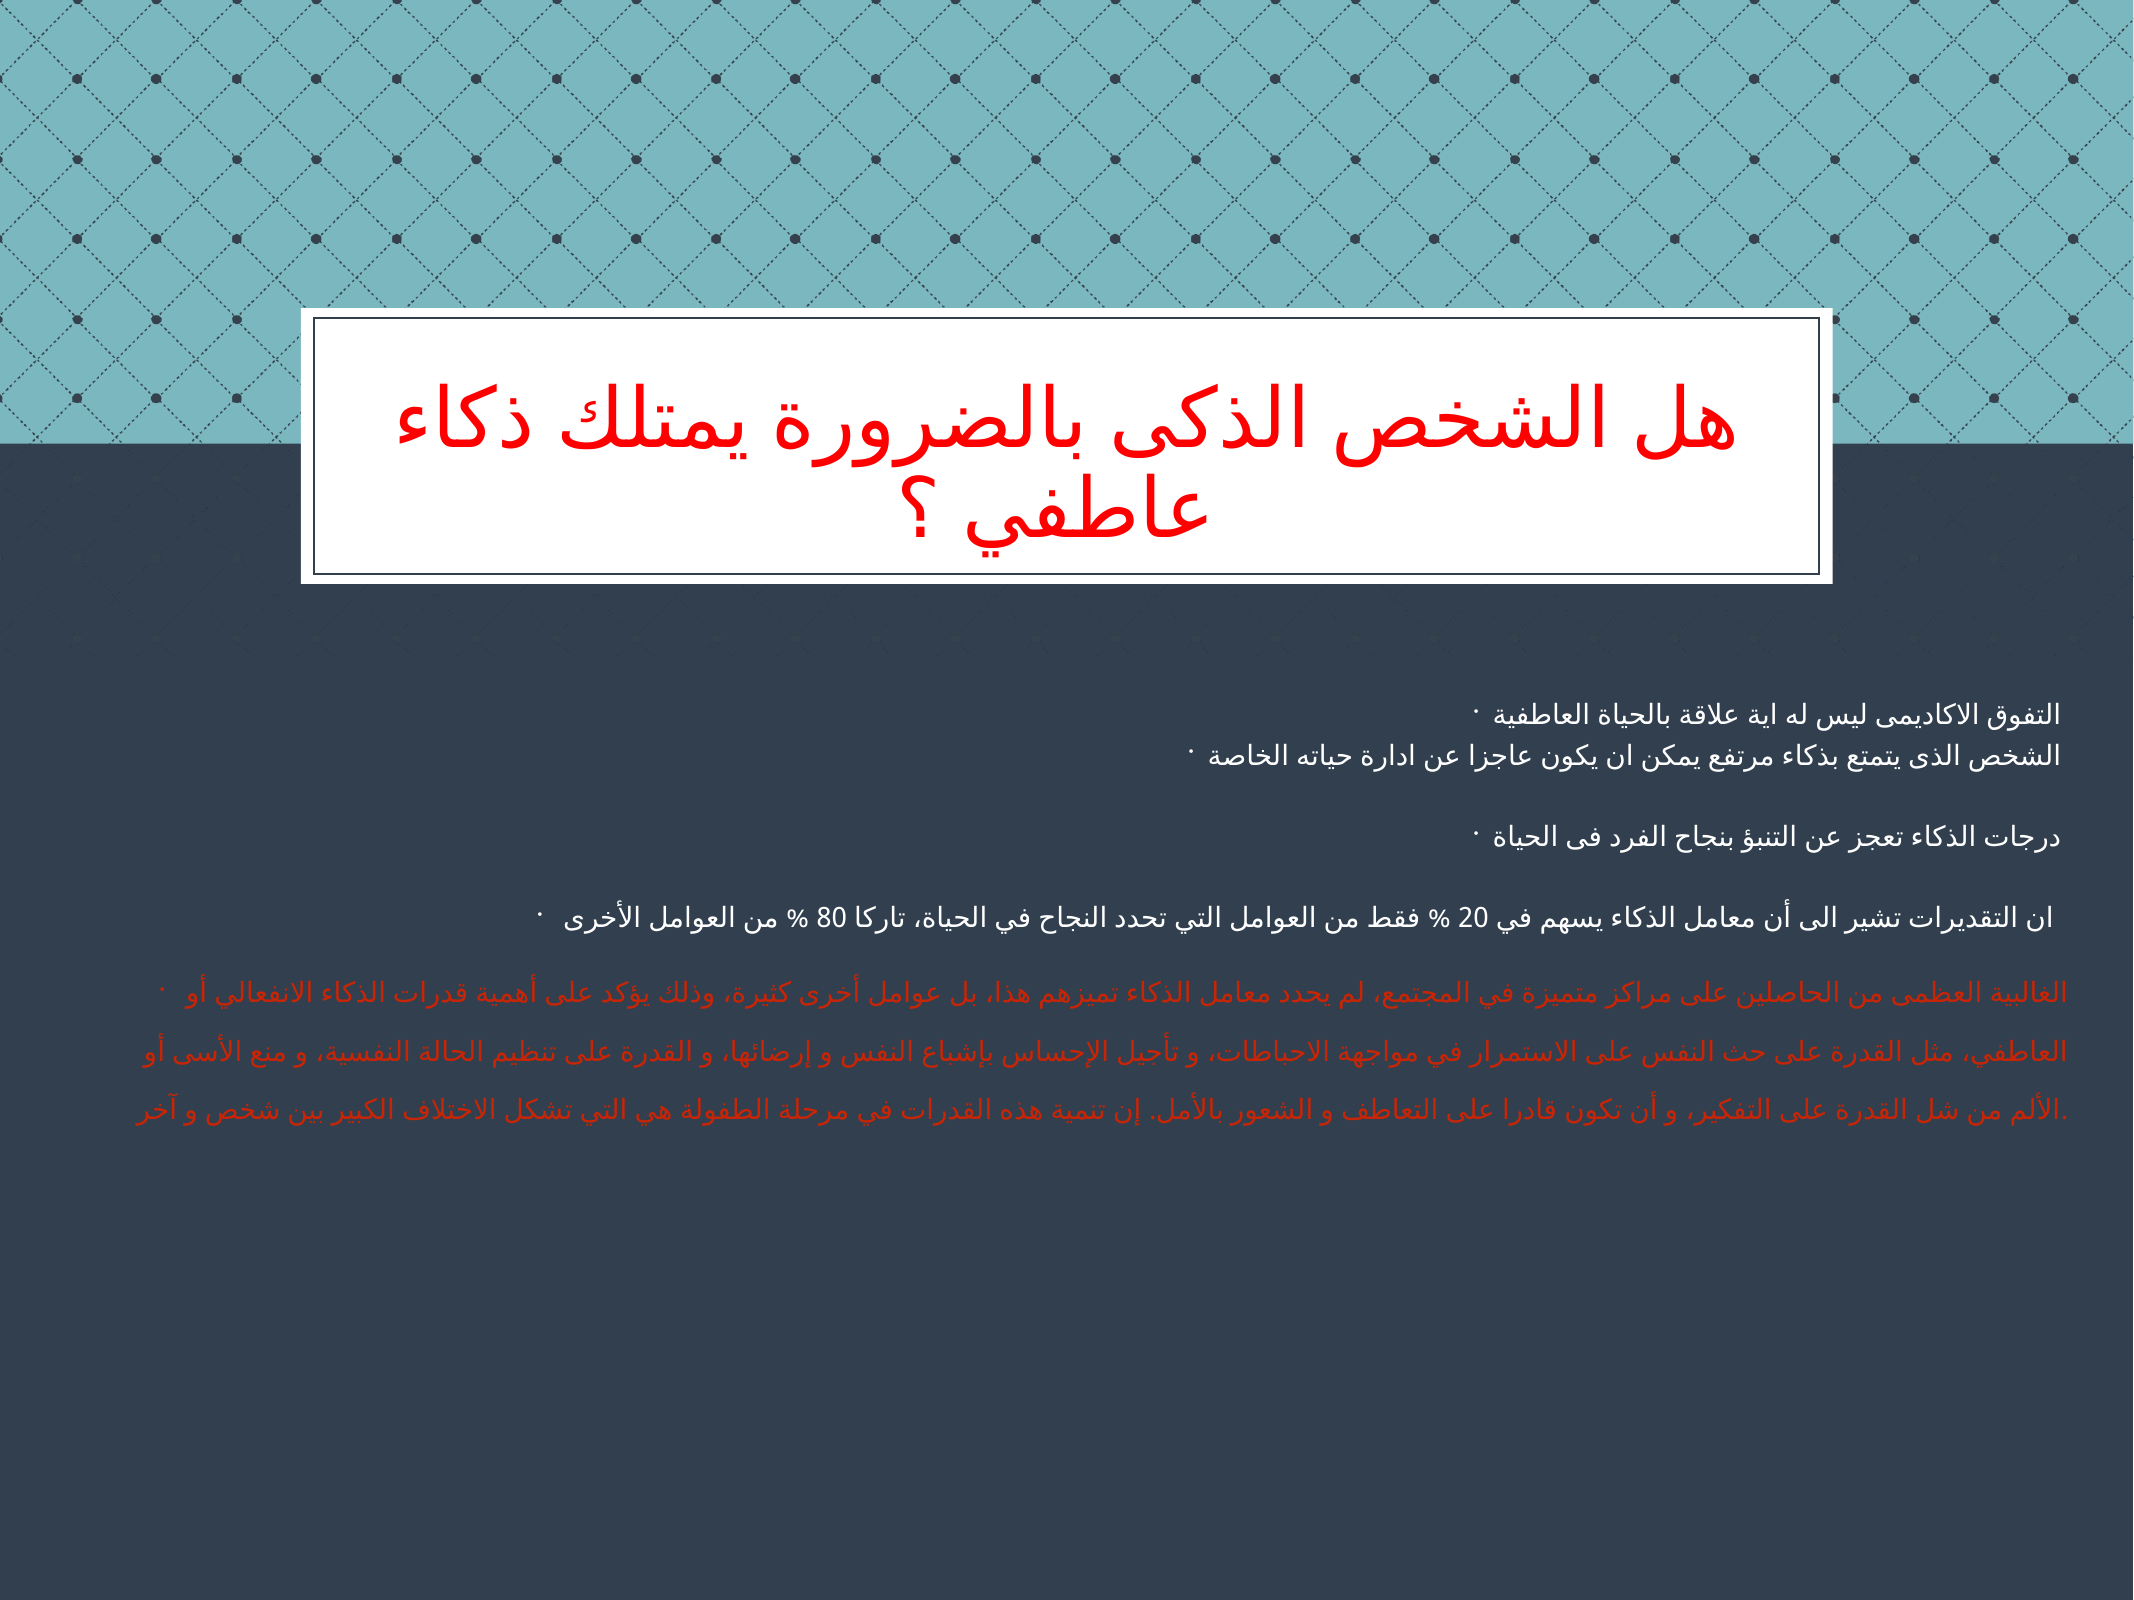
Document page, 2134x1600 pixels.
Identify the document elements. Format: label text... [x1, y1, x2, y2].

title هل الشخص الذكى بالضرورة يمتلك ذكاء عاطفي ؟ [301, 391, 1833, 540]
picture [0, 0, 2134, 657]
list التفوق الاكاديمى ليس له اية علاقة بالحياة العاطفية الشخص الذى يتمتع بذكاء مرتفع يمكن ان يكون عاجزا عن ادارة حياته الخاصة درجات الذكاء تعجز عن التنبؤ بنجاح الفرد فى الحياة ان التقديرات تشير الى أن معامل الذكاء يسهم في 20 % فقط من العوامل التي تحدد النجاح في الحياة، تاركا 80 % من العوامل الأخرى الغالبية العظمى من الحاصلين على مراكز متميزة في المجتمع، لم يحدد معامل الذكاء تميزهم هذا، بل عوامل أخرى كثيرة، وذلك يؤكد على أهمية قدرات الذكاء الانفعالي أو العاطفي، مثل القدرة على حث النفس على الاستمرار في مواجهة الاحباطات، و تأجيل الإحساس بإشباع النفس و إرضائها، و القدرة على تنظيم الحالة النفسية، و منع الأسى أو الألم من شل القدرة على التفكير، و أن تكون قادرا على التعاطف و الشعور بالأمل. إن تنمية هذه القدرات في مرحلة الطفولة هي التي تشكل الاختلاف الكبير بين شخص و آخر. [79, 619, 2069, 1447]
